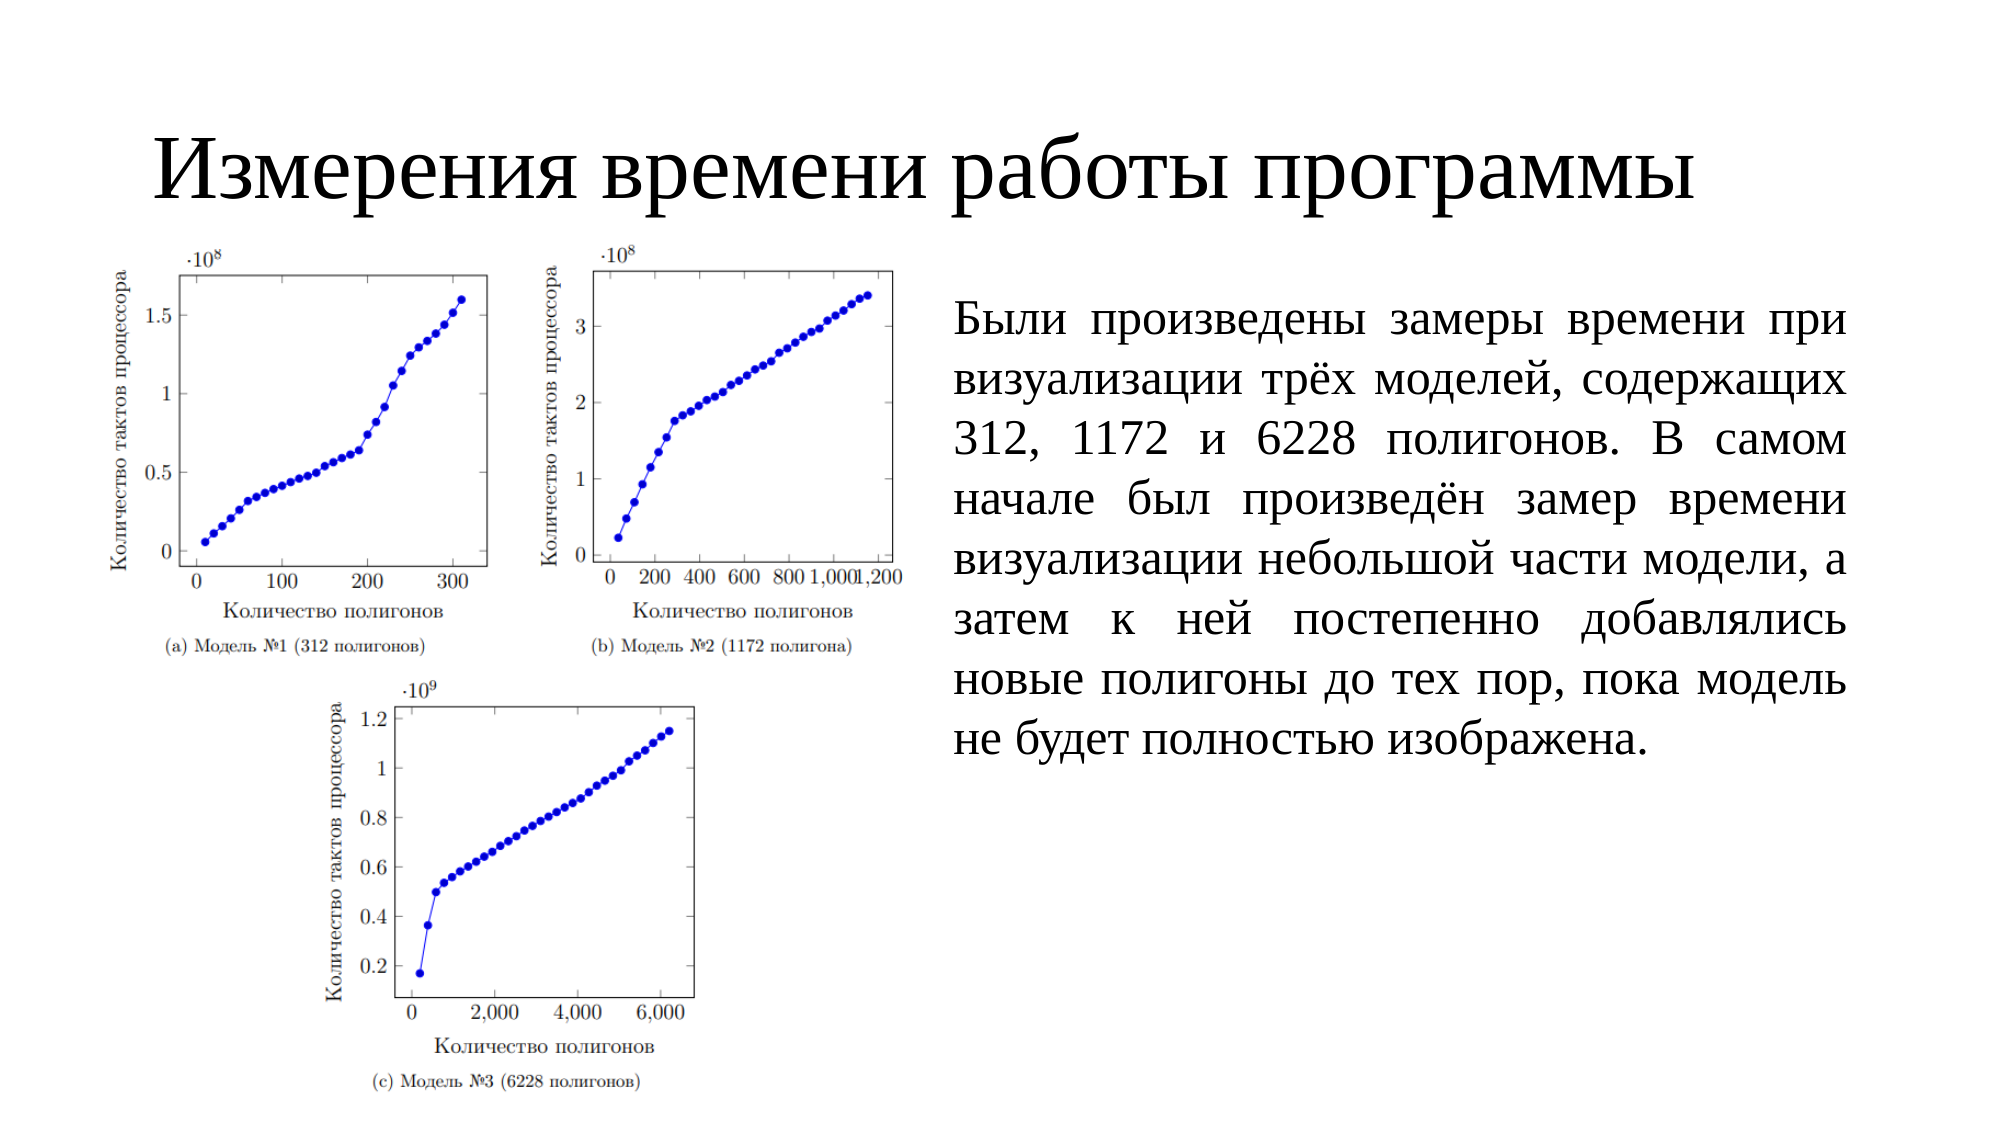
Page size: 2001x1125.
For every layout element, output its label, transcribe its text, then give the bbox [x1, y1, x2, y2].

text_box Были произведены замеры времени при визуализации трёх моделей, содержащих 312, 1172 и 6228 полигонов. В самом начале был произведён замер времени визуализации небольшой части модели, а затем к ней постепенно добавлялись новые полигоны до тех пор, пока модель не будет полностью изображена. [1005, 277, 1863, 772]
title Измерения времени работы программы [137, 59, 1863, 277]
picture [71, 225, 1005, 1099]
